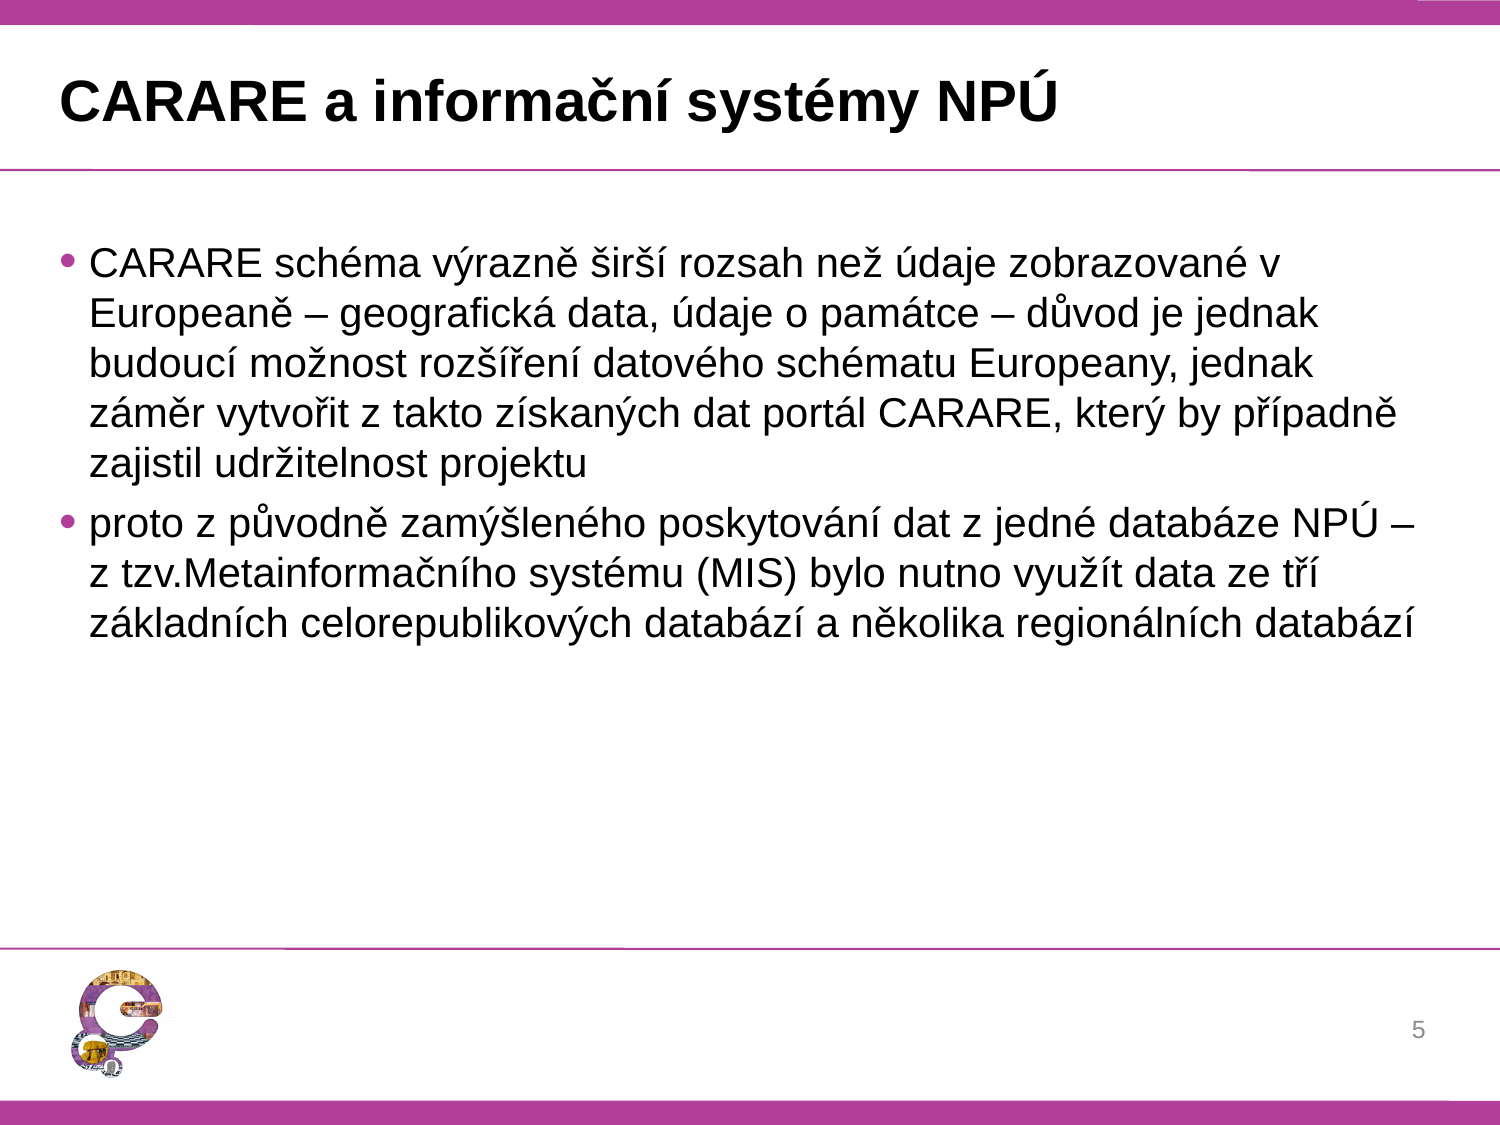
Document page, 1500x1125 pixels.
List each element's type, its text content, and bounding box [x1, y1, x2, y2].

slide_number 5 [1304, 984, 1442, 1074]
list CARARE schéma výrazně širší rozsah než údaje zobrazované v Europeaně – geografická data, údaje o památce – důvod je jednak budoucí možnost rozšíření datového schématu Europeany, jednak záměr vytvořit z takto získaných dat portál CARARE, který by případně zajistil udržitelnost projektu proto z původně zamýšleného poskytování dat z jedné databáze NPÚ – z tzv.Metainformačního systému (MIS) bylo nutno využít data ze tří základních celorepublikových databází a několika regionálních databází [59, 227, 1442, 941]
title CARARE a informační systémy NPÚ [59, 24, 1442, 172]
picture [64, 969, 175, 1078]
